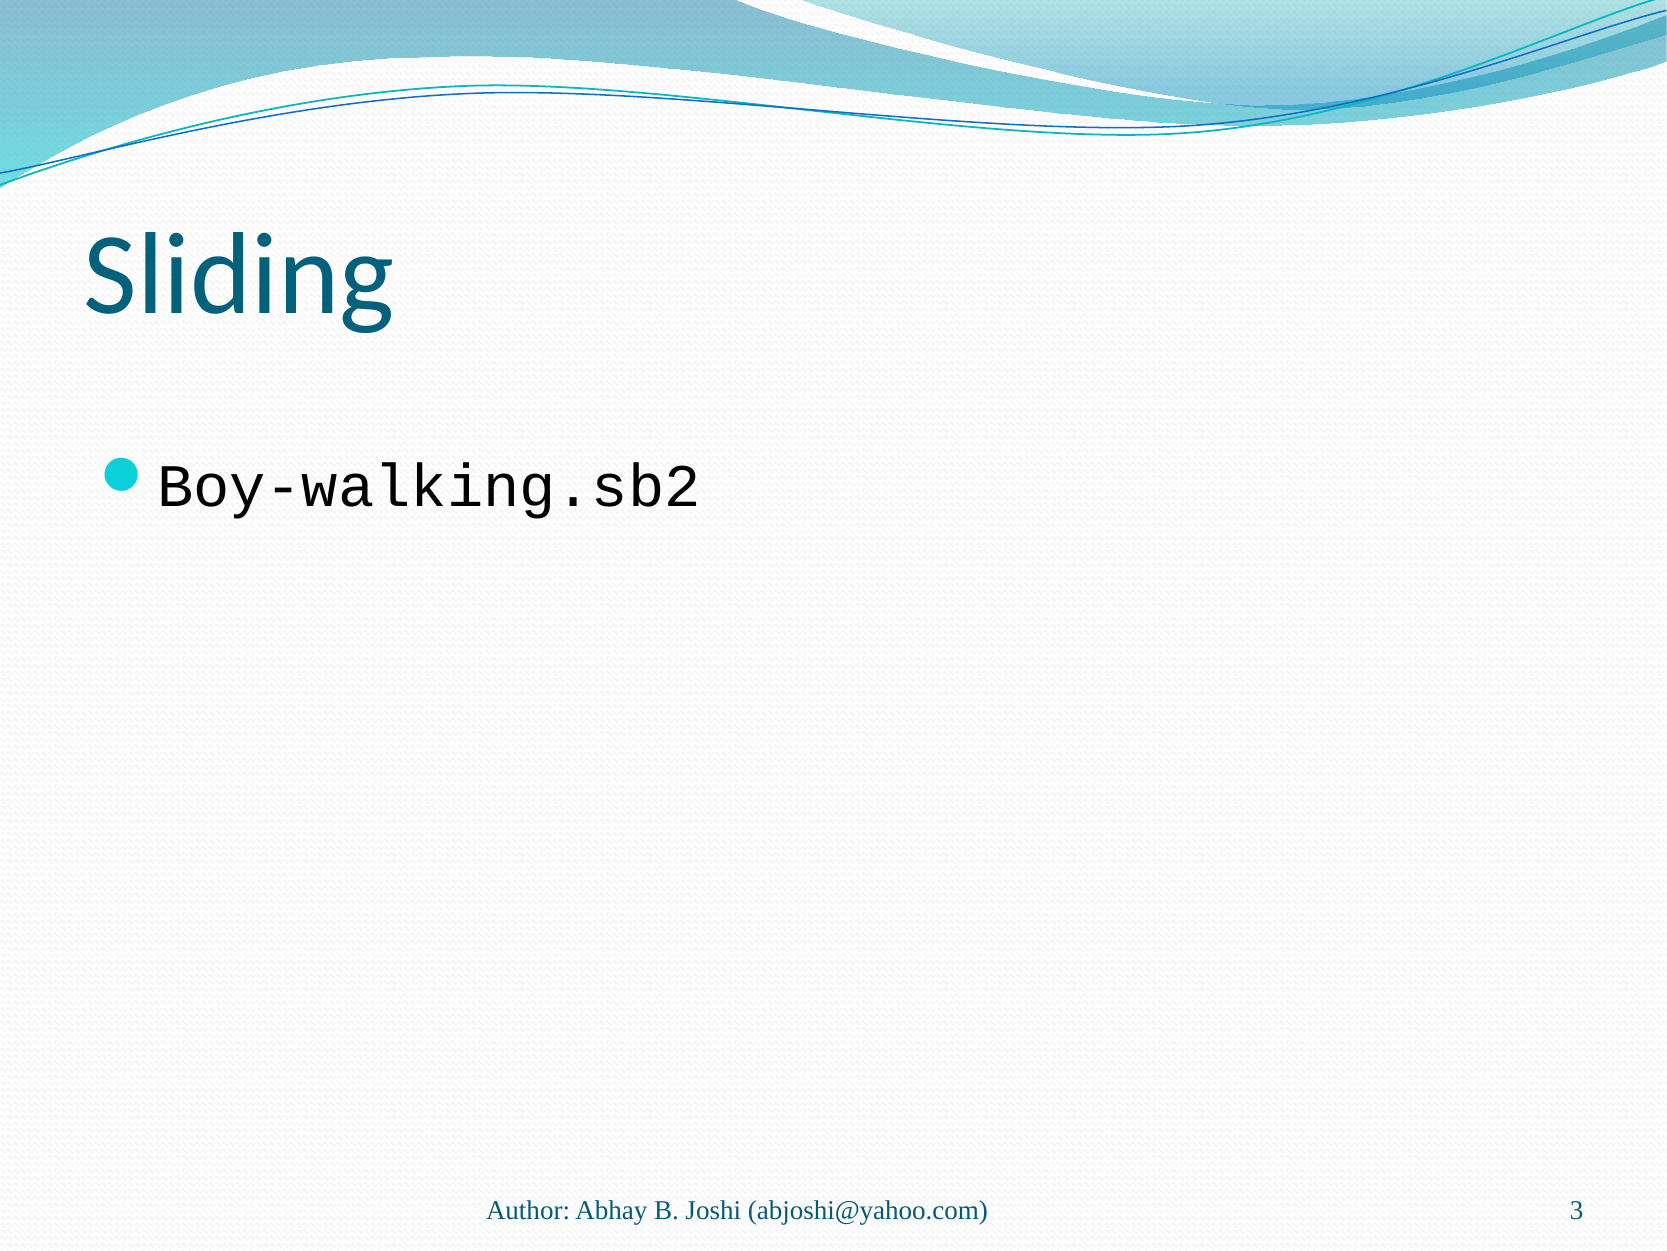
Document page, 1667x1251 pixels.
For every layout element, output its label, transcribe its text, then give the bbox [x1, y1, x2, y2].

slide_number 3 [1444, 1158, 1584, 1226]
list Boy-walking.sb2 [83, 352, 1584, 1153]
title Sliding [83, 128, 1584, 337]
footer Author: Abhay B. Joshi (abjoshi@yahoo.com) [486, 1158, 1098, 1226]
